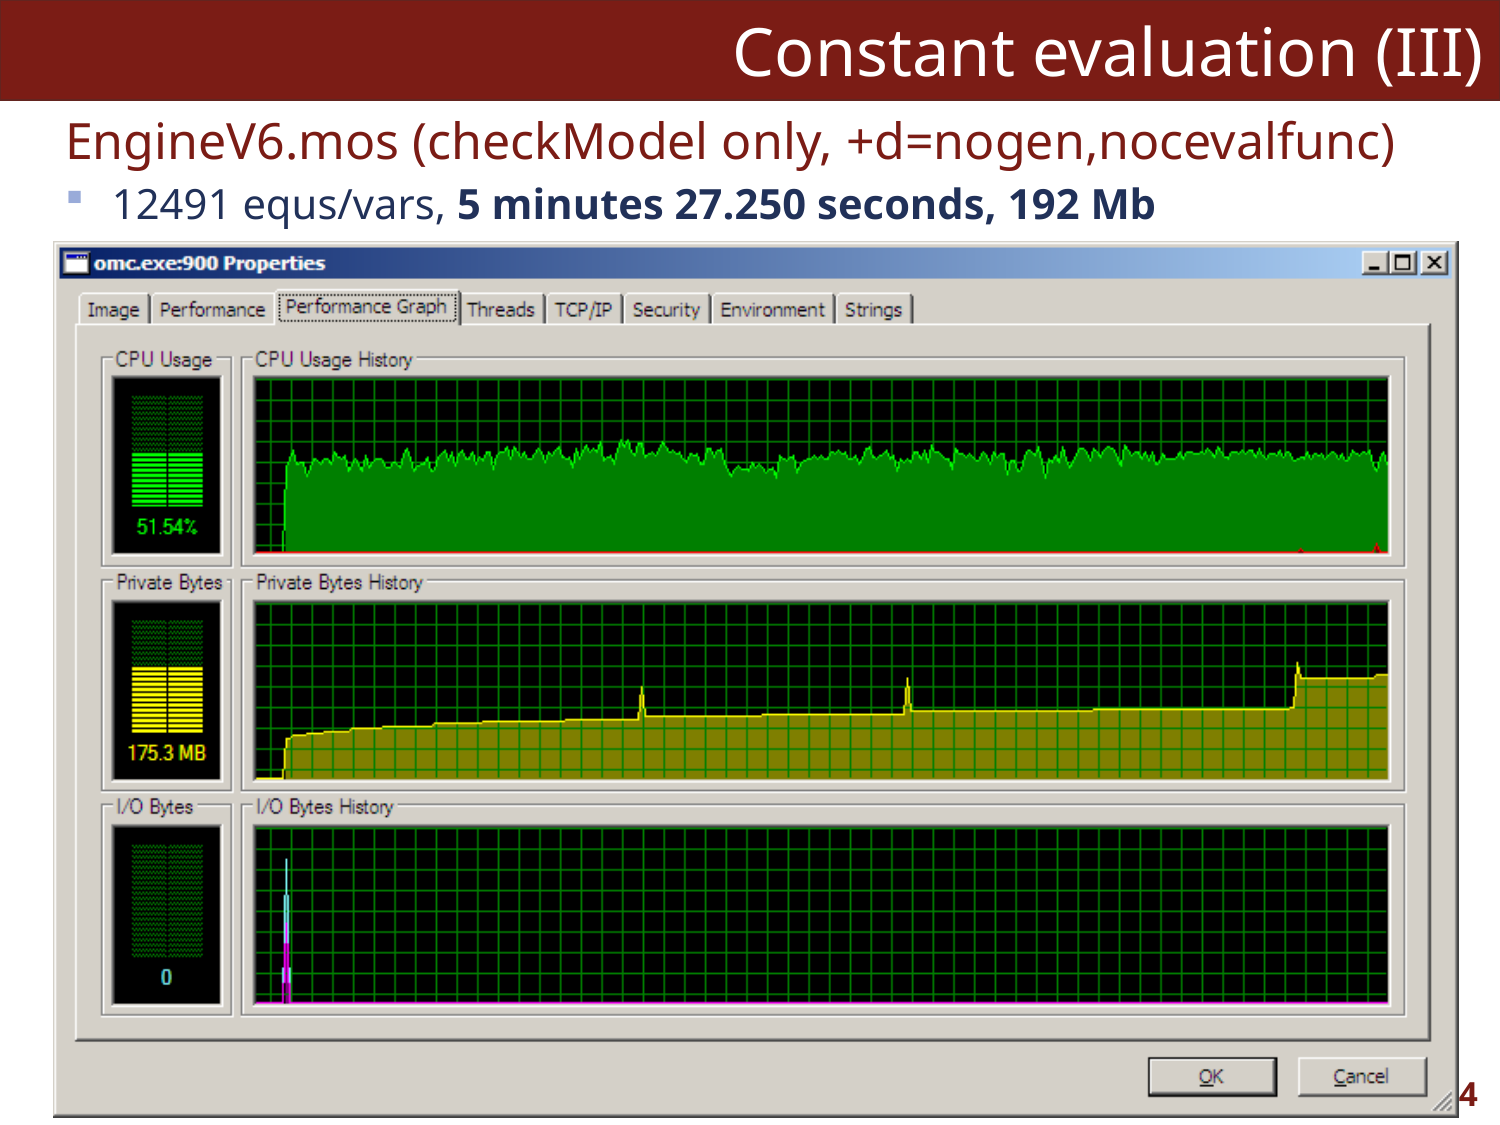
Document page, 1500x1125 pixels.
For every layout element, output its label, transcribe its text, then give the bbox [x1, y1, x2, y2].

slide_number 14 [1464, 1065, 1494, 1116]
list EngineV6.mos (checkModel only, +d=nogen,nocevalfunc) 12491 equs/vars, 5 minutes 27.250 seconds, 192 Mb [49, 101, 1451, 242]
title Constant evaluation (III) [274, 0, 1500, 101]
picture [52, 240, 1459, 1118]
